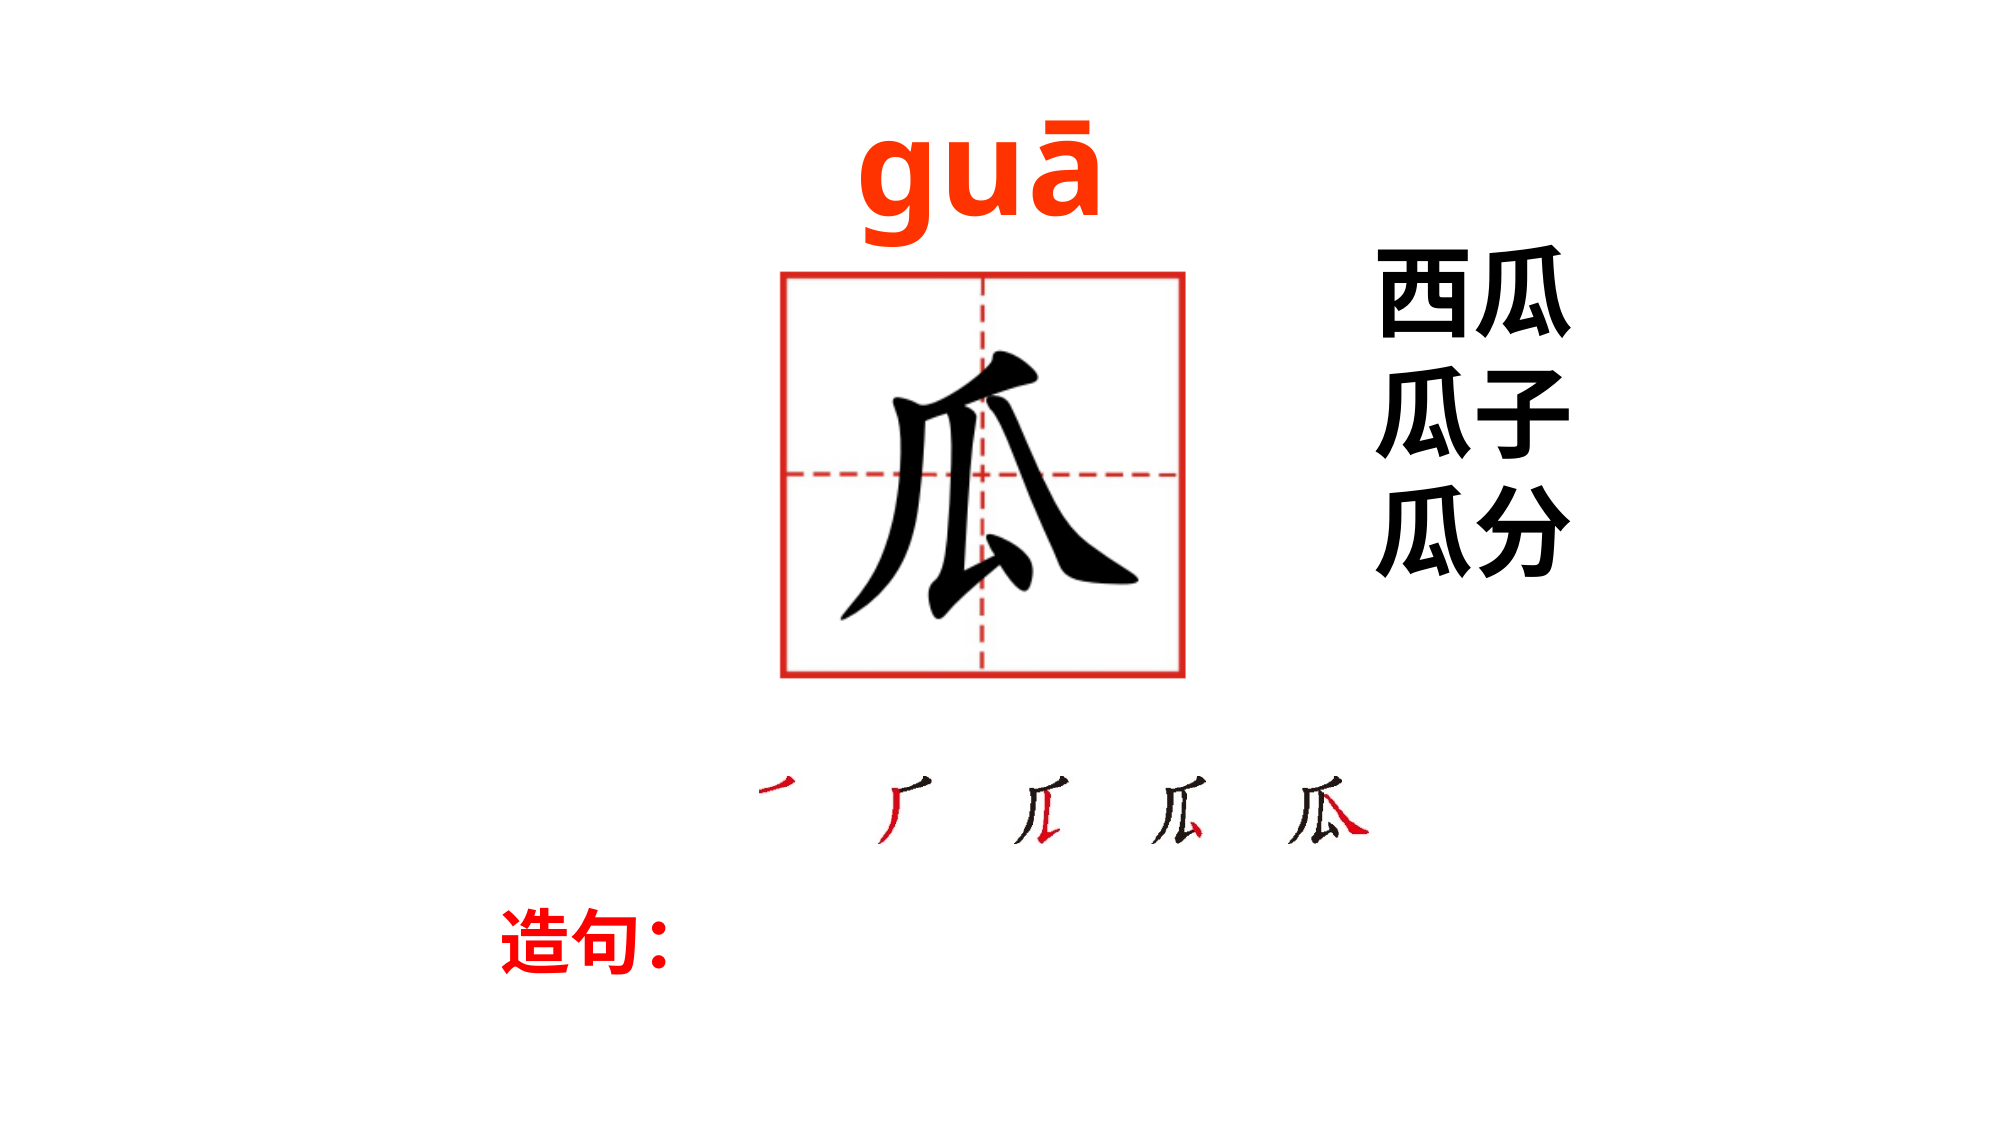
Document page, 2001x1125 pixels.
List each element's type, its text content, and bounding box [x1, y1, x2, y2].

text_box 造句： [485, 873, 722, 991]
text_box 西瓜 瓜子 瓜分 [1358, 222, 1910, 598]
picture [772, 267, 1191, 682]
picture [759, 776, 1369, 844]
text_box ɡuā [840, 74, 1123, 249]
